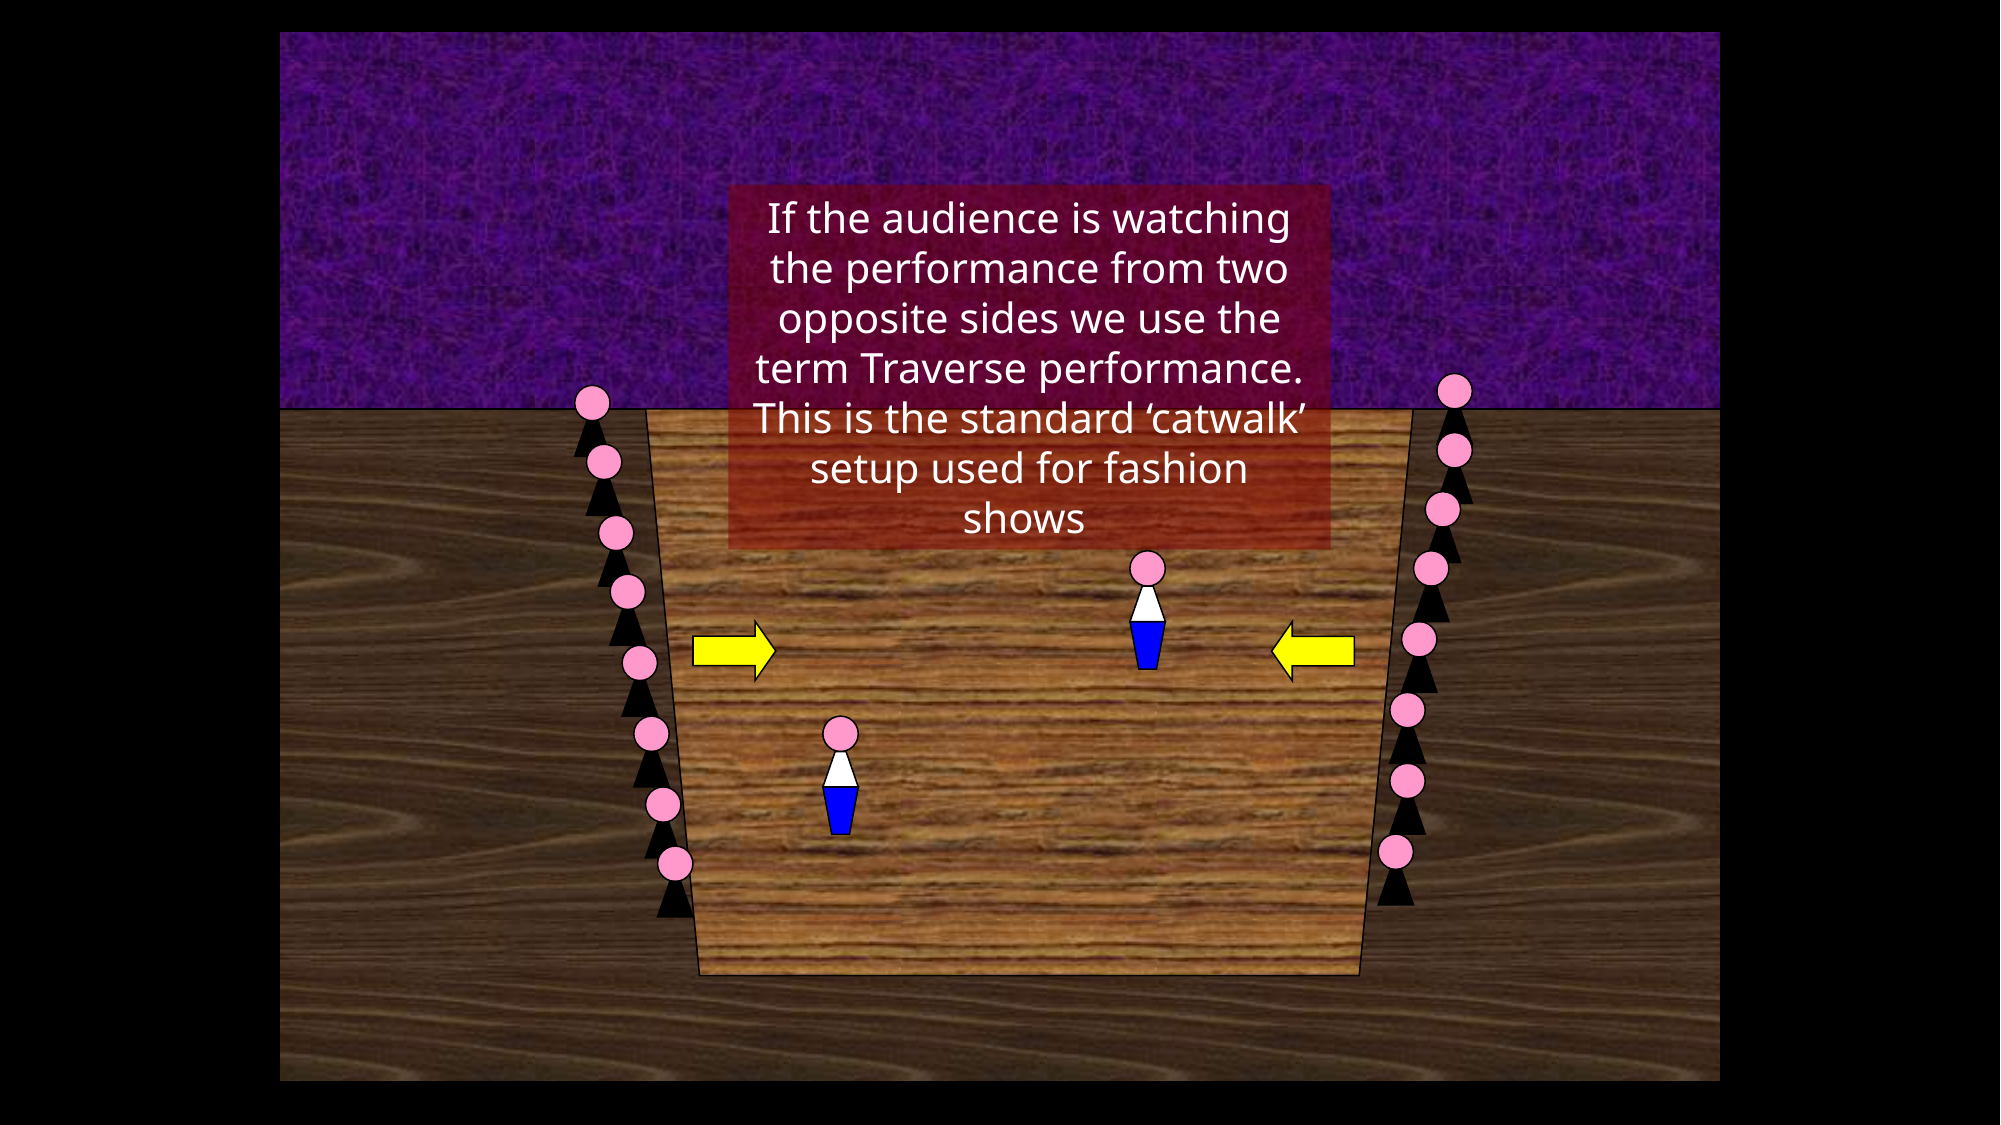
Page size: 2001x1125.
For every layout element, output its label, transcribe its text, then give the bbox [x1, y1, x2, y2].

text_box [574, 385, 611, 420]
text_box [1129, 550, 1166, 669]
text_box [279, 31, 1721, 408]
text_box If the audience is watching the performance from two opposite sides we use the term Traverse performance. This is the standard ‘catwalk’ setup used for fashion shows [728, 184, 1331, 550]
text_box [586, 444, 622, 516]
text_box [657, 846, 693, 917]
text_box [633, 716, 670, 787]
text_box [279, 408, 1721, 1083]
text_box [1425, 491, 1461, 563]
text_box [822, 716, 859, 835]
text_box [598, 515, 634, 587]
text_box [574, 420, 606, 457]
text_box [693, 621, 776, 681]
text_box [1389, 692, 1426, 764]
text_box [1436, 432, 1473, 504]
text_box [1271, 621, 1355, 681]
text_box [622, 645, 658, 717]
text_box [1401, 621, 1437, 693]
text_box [1436, 373, 1473, 432]
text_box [610, 574, 646, 645]
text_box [1389, 764, 1426, 835]
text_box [1413, 550, 1449, 622]
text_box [1378, 834, 1414, 905]
text_box [645, 408, 1414, 976]
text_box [645, 786, 681, 858]
